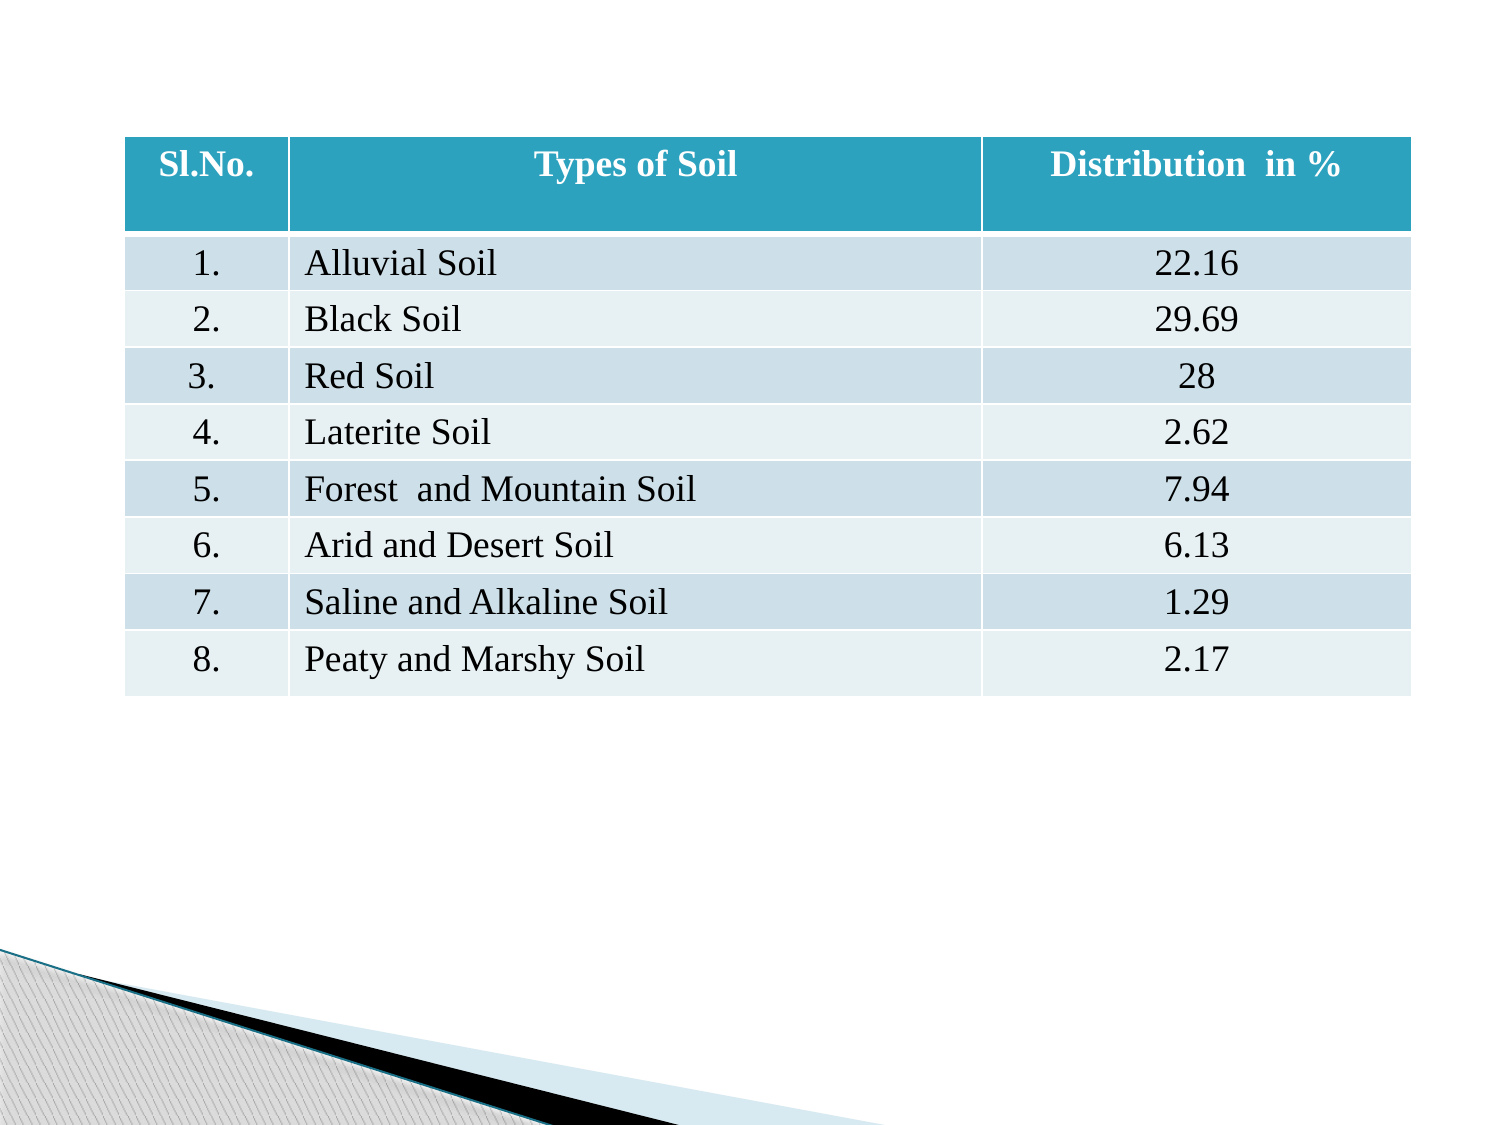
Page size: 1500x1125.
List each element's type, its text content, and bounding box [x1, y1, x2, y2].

table_cell 4. [125, 405, 288, 459]
table_cell Saline and Alkaline Soil [290, 574, 981, 629]
table_cell Laterite Soil [290, 405, 981, 459]
table_cell 29.69 [983, 291, 1411, 346]
table_cell 28 [983, 348, 1411, 403]
table_cell Alluvial Soil [290, 237, 981, 290]
table_cell 3. [125, 348, 288, 403]
table_cell 8. [125, 631, 288, 696]
table_cell 2. [125, 291, 288, 346]
table_cell 7. [125, 574, 288, 629]
table_cell 22.16 [983, 237, 1411, 290]
table_header Types of Soil [290, 137, 981, 231]
table_header Distribution in % [983, 137, 1411, 231]
table_cell 2.17 [983, 631, 1411, 696]
table_cell 1. [125, 237, 288, 290]
table_cell 7.94 [983, 461, 1411, 516]
table_cell 5. [125, 461, 288, 516]
table_cell Red Soil [290, 348, 981, 403]
table_cell Arid and Desert Soil [290, 518, 981, 573]
table_cell 6.13 [983, 518, 1411, 573]
table_cell Forest and Mountain Soil [290, 461, 981, 516]
table_cell Black Soil [290, 291, 981, 346]
table_header Sl.No. [125, 137, 288, 231]
table_cell 6. [125, 518, 288, 573]
table_cell 2.62 [983, 405, 1411, 459]
table_cell 1.29 [983, 574, 1411, 629]
table_cell Peaty and Marshy Soil [290, 631, 981, 696]
